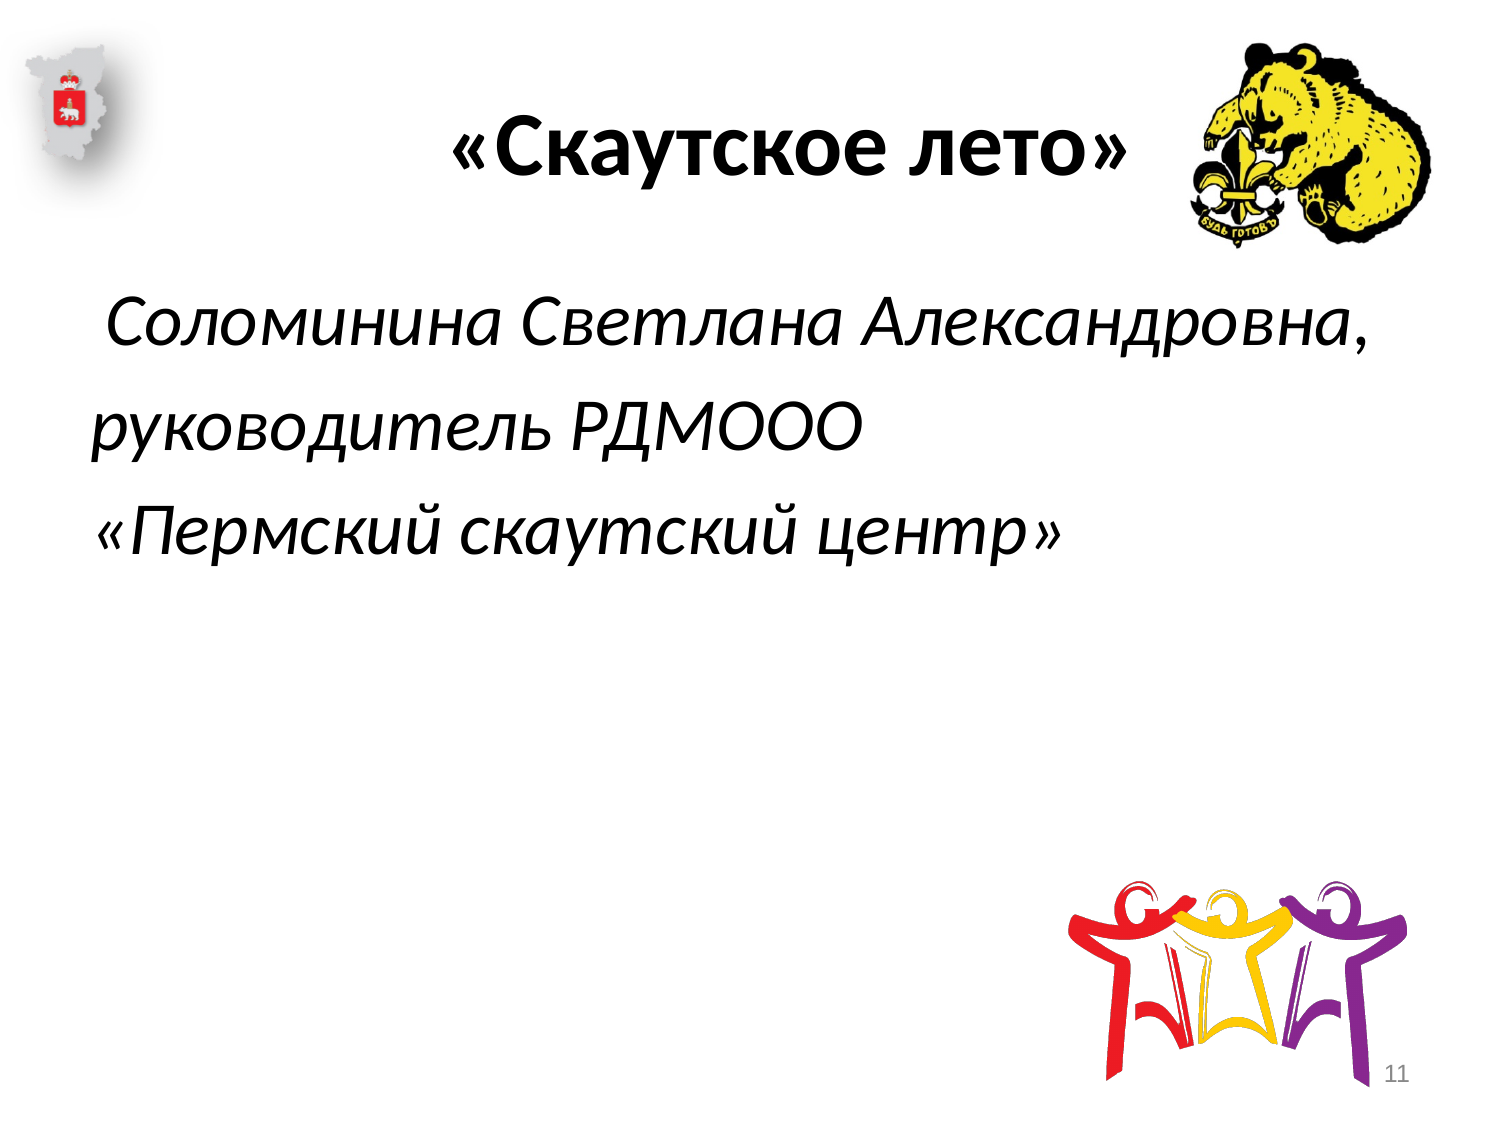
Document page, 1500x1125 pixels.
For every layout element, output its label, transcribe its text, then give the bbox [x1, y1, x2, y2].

list Соломинина Светлана Александровна, руководитель РДМООО «Пермский скаутский центр» [74, 262, 1426, 1006]
picture [20, 31, 117, 164]
title «Скаутское лето» [159, 44, 1181, 233]
picture [1068, 881, 1408, 1089]
picture [1186, 37, 1436, 253]
slide_number 11 [1074, 1042, 1425, 1103]
